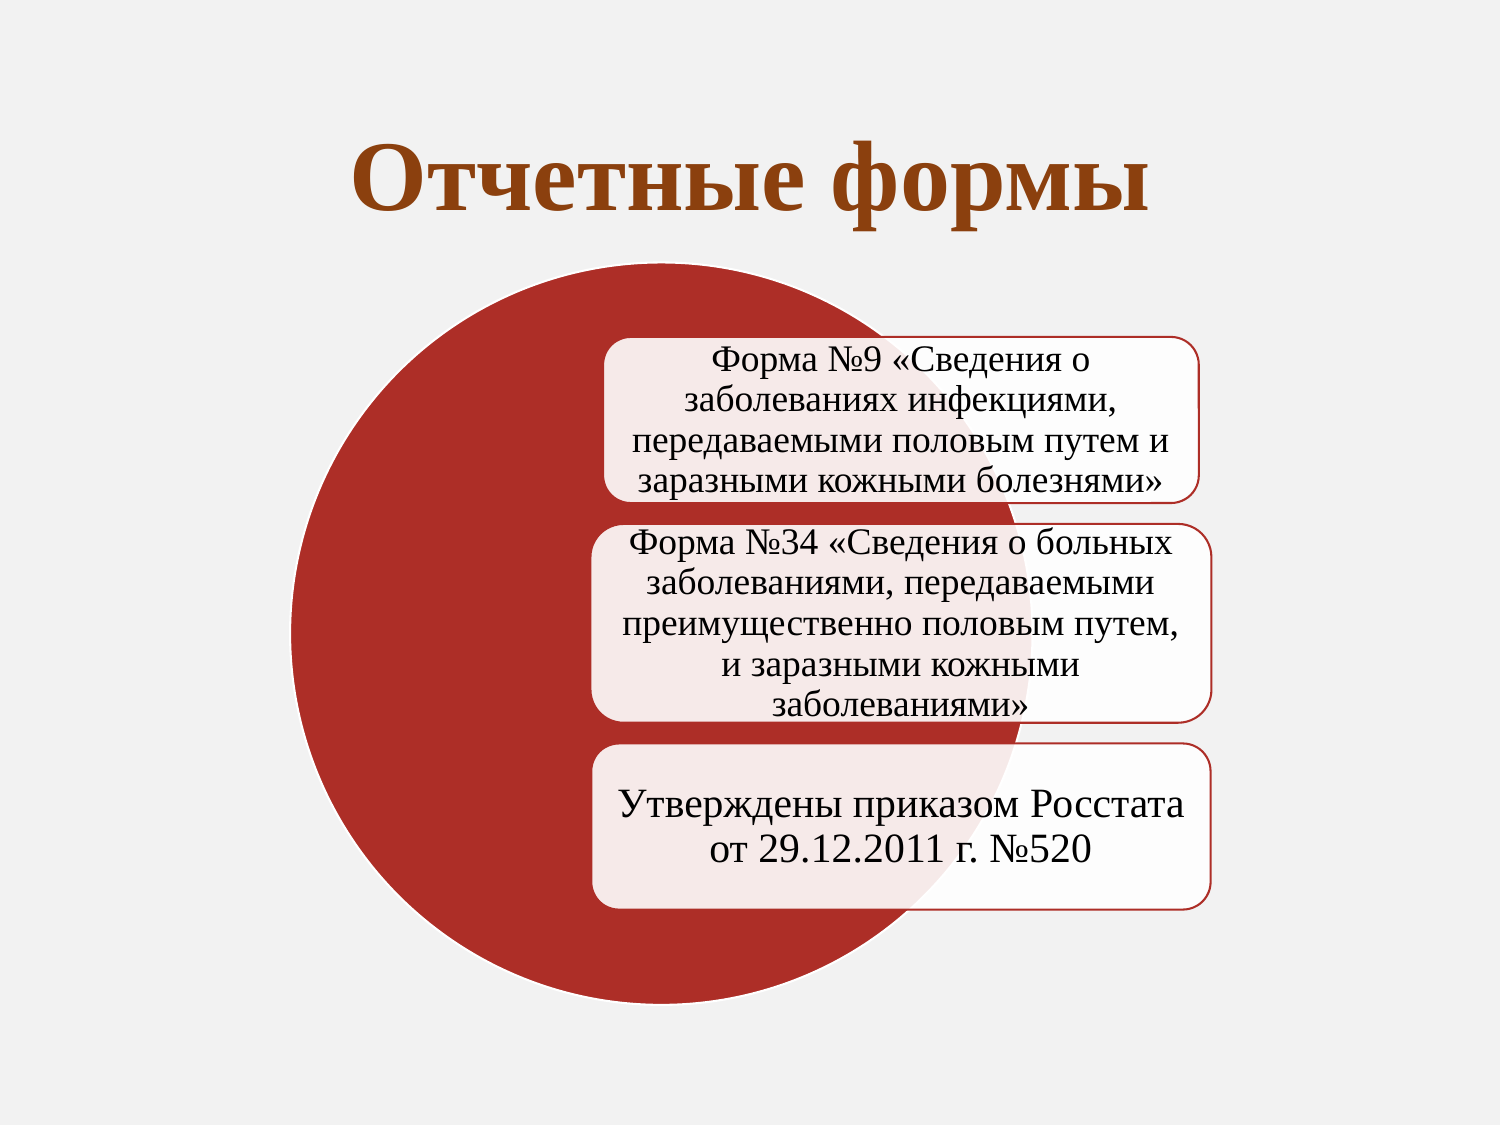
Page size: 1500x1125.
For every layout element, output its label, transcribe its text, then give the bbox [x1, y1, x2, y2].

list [74, 262, 1425, 1005]
title Отчетные формы [75, 50, 1425, 238]
